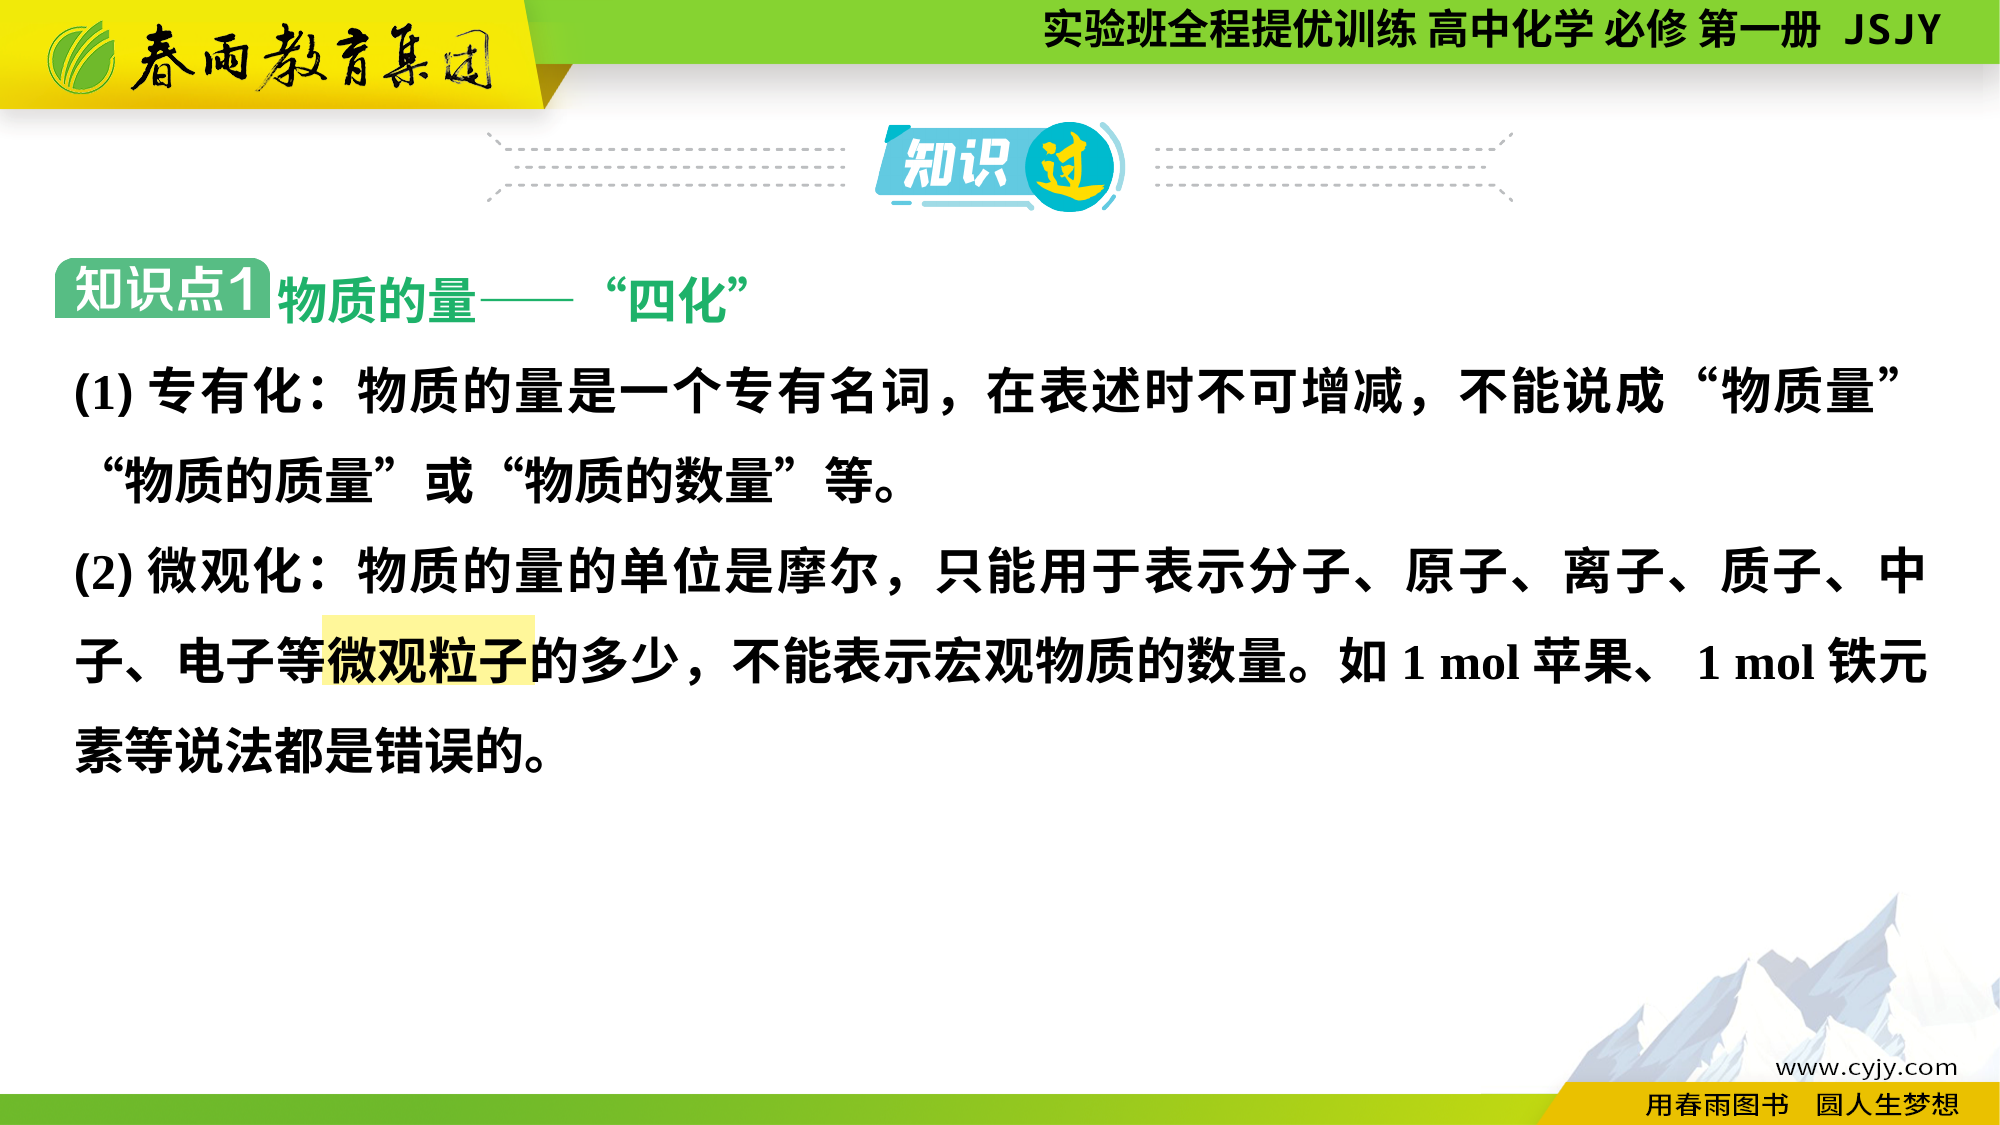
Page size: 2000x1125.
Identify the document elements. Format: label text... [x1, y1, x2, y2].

list 物质的量——“四化” (1)专有化：物质的量是一个专有名词，在表述时不可增减，不能说成“物质量”“物质的质量”或“物质的数量”等。 (2)微观化：物质的量的单位是摩尔，只能用于表示分子、原子、离子、质子、中子、电子等微观粒子的多少，不能表示宏观物质的数量。如1 mol苹果、1 mol铁元素等说法都是错误的。 [59, 232, 1944, 793]
picture [0, 0, 2000, 1125]
